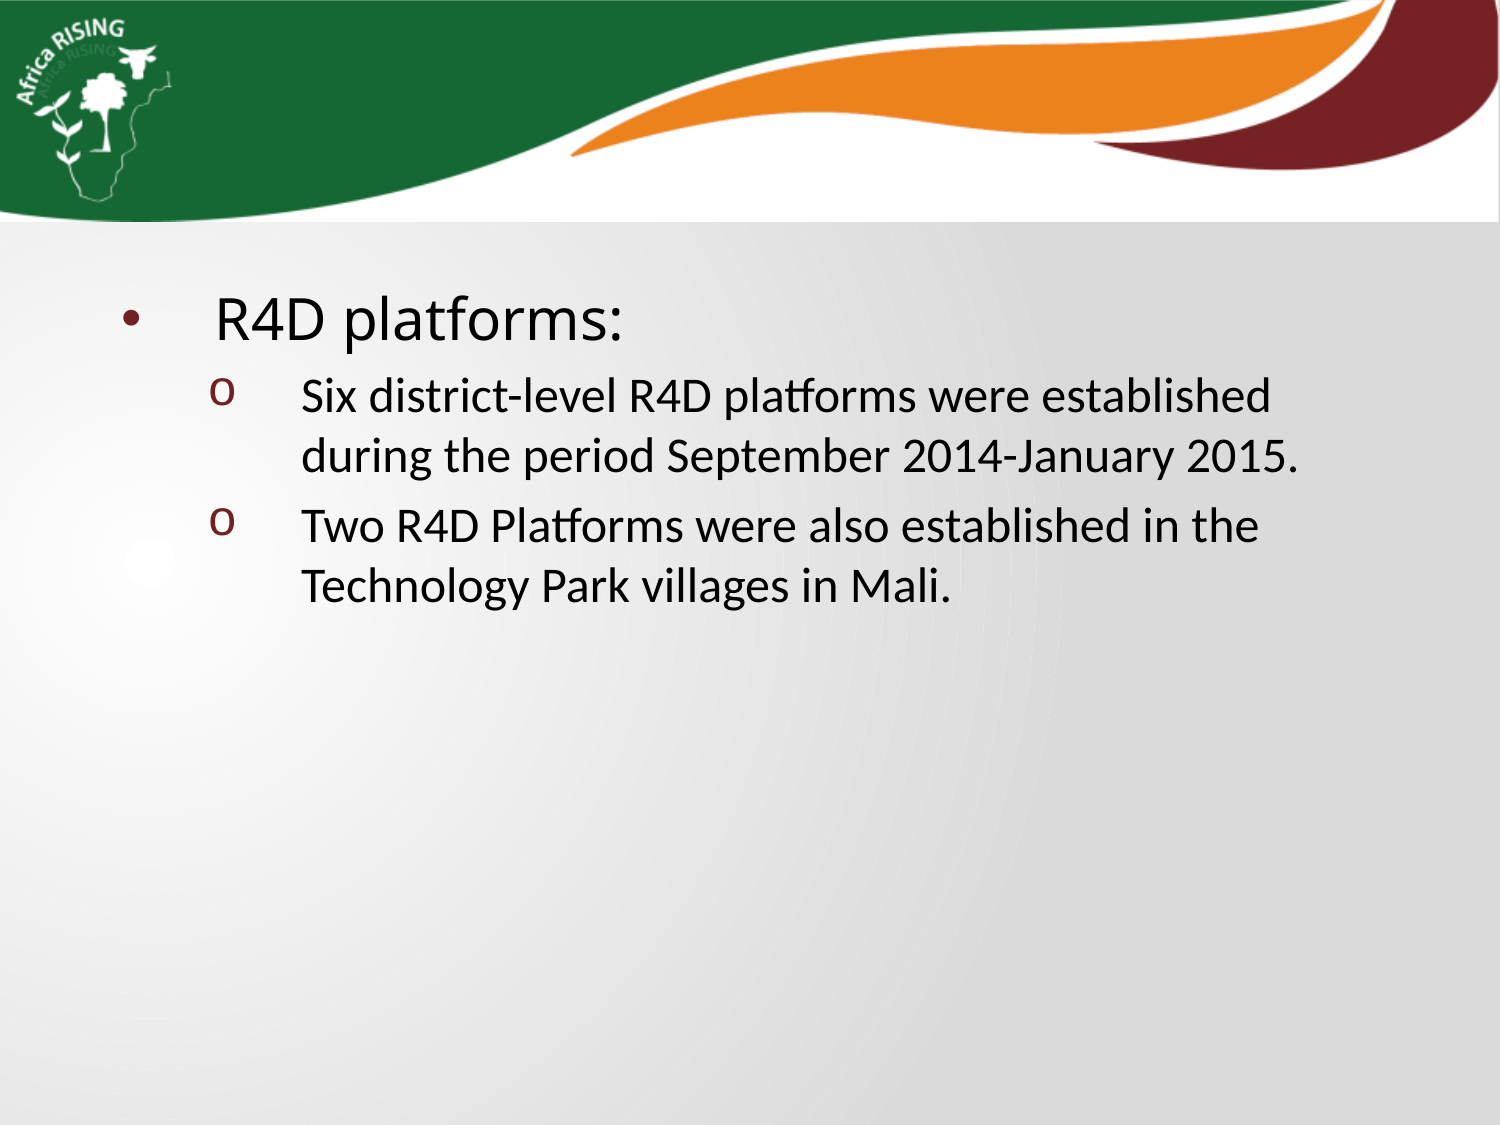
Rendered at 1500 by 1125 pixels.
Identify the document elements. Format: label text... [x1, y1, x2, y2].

picture [0, 0, 1499, 222]
list R4D platforms: Six district-level R4D platforms were established during the period September 2014-January 2015. Two R4D Platforms were also established in the Technology Park villages in Mali. [87, 275, 1363, 413]
